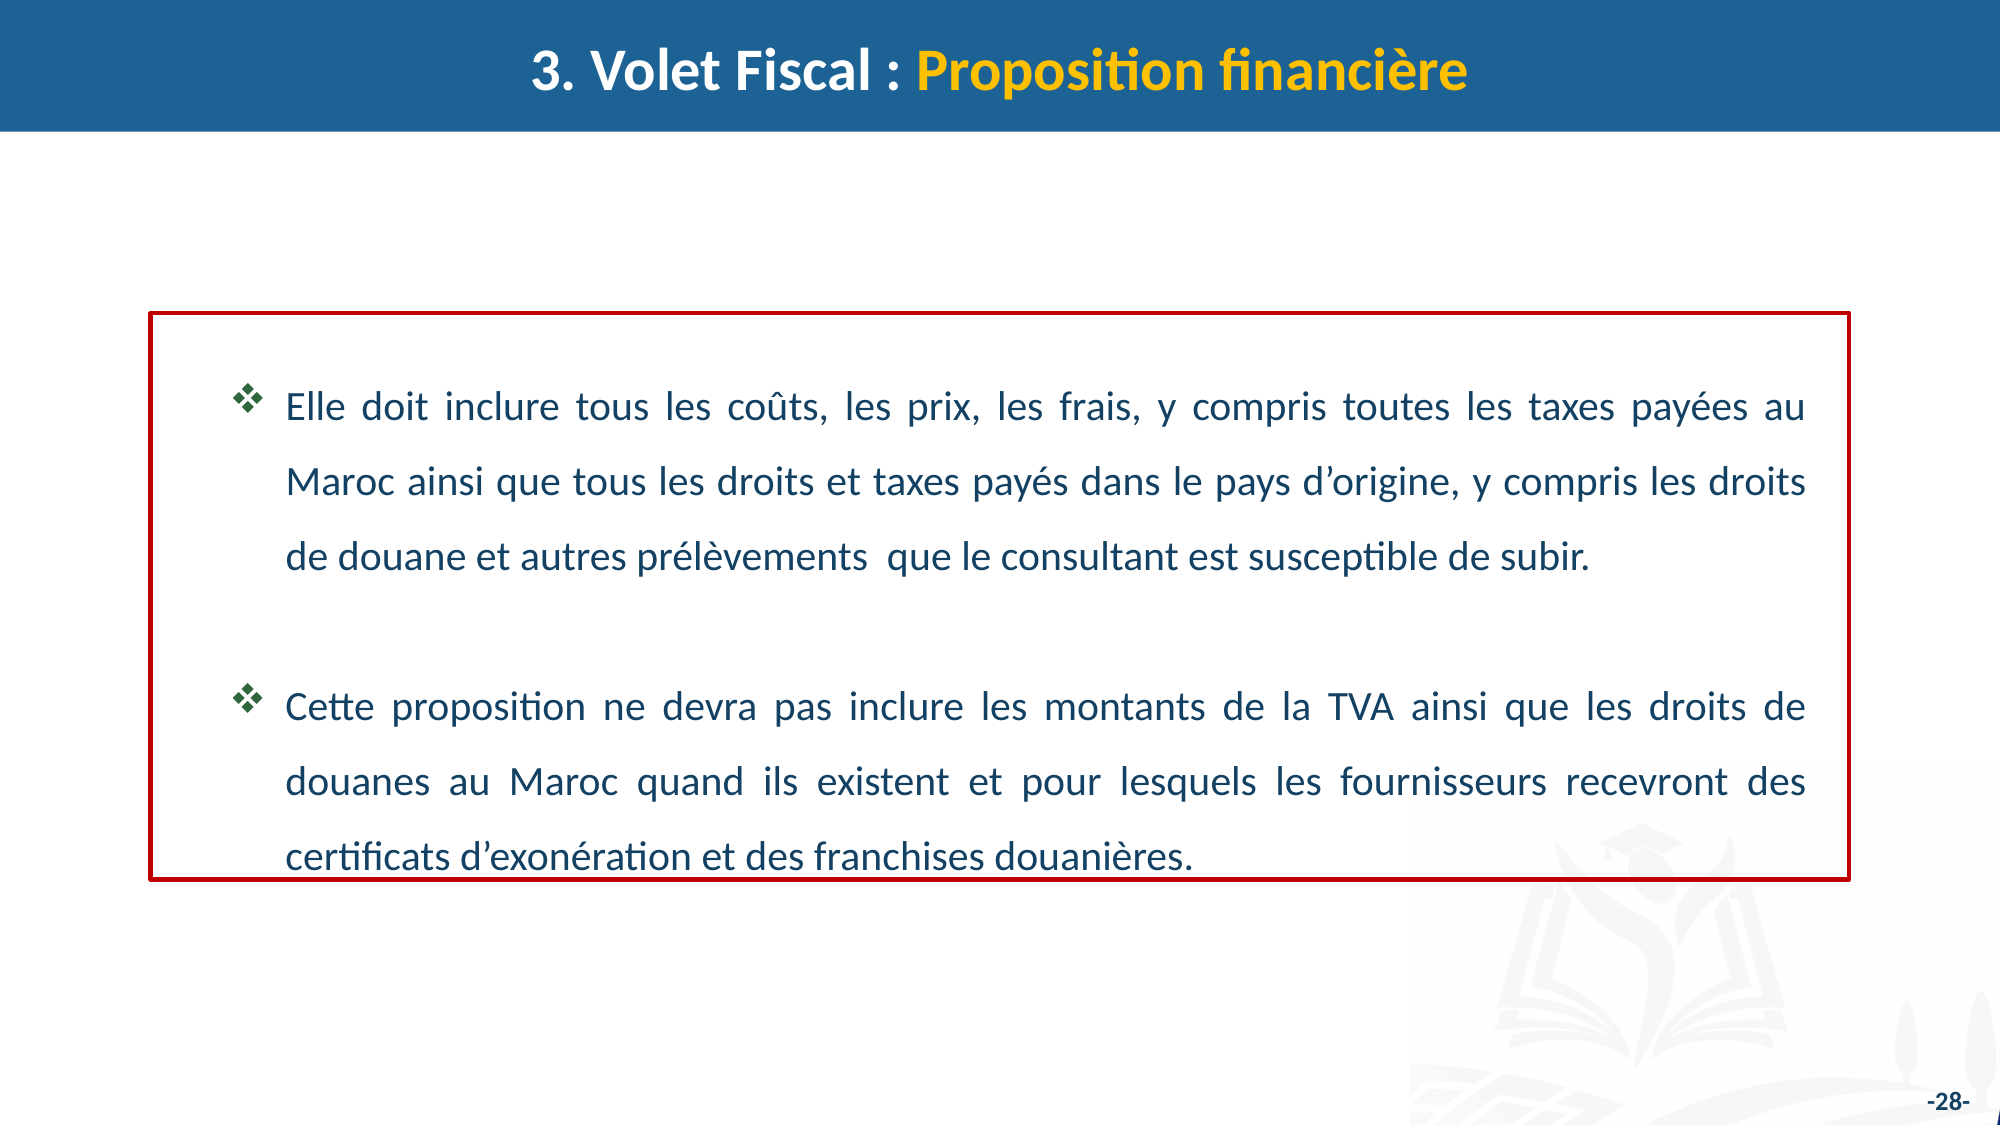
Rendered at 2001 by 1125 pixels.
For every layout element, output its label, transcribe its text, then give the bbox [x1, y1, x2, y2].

text_box 3. Volet Fiscal : Proposition financière [0, 0, 2000, 134]
picture [1409, 759, 2000, 1125]
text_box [150, 312, 1850, 892]
